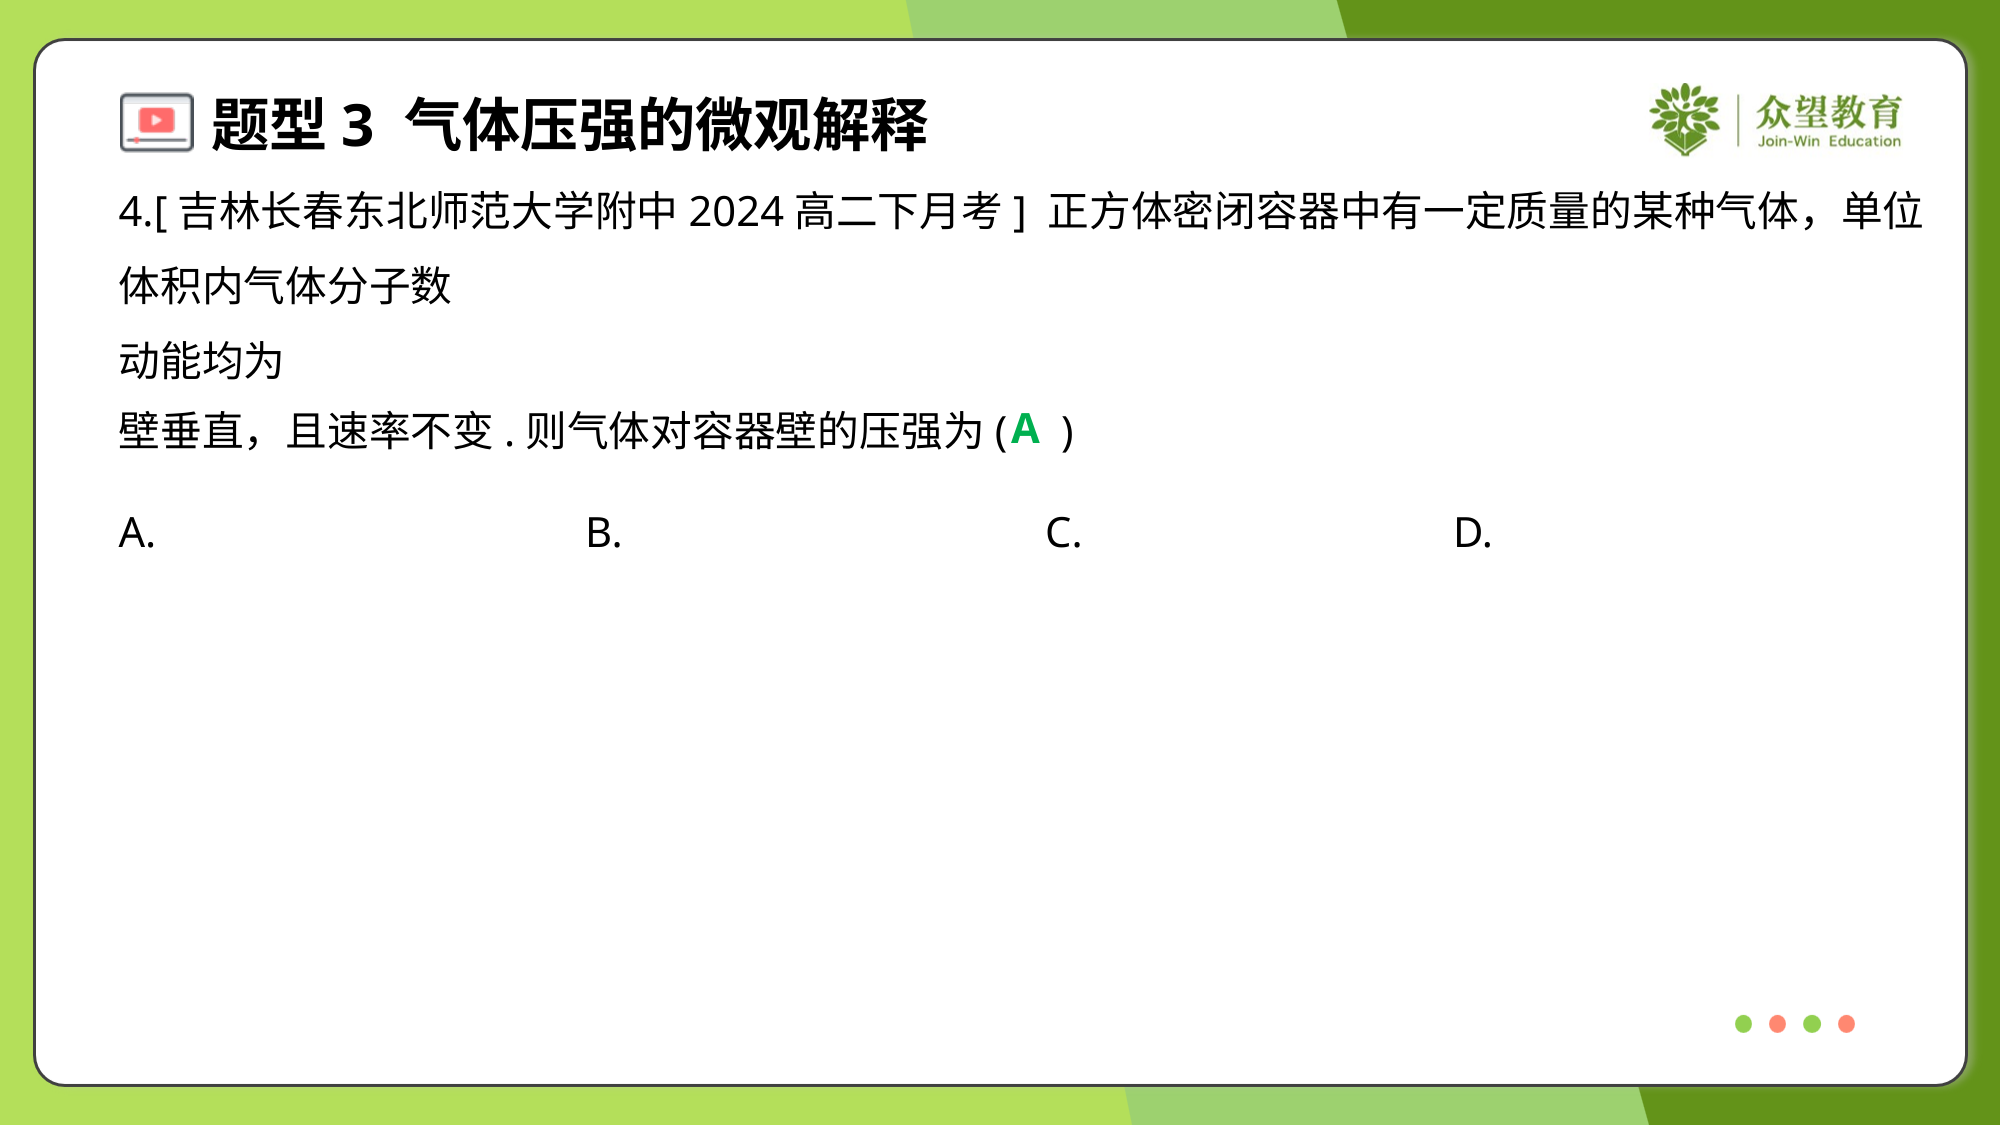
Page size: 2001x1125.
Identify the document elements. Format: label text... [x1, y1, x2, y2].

picture [0, 0, 2000, 1125]
text_box A [994, 381, 1057, 446]
